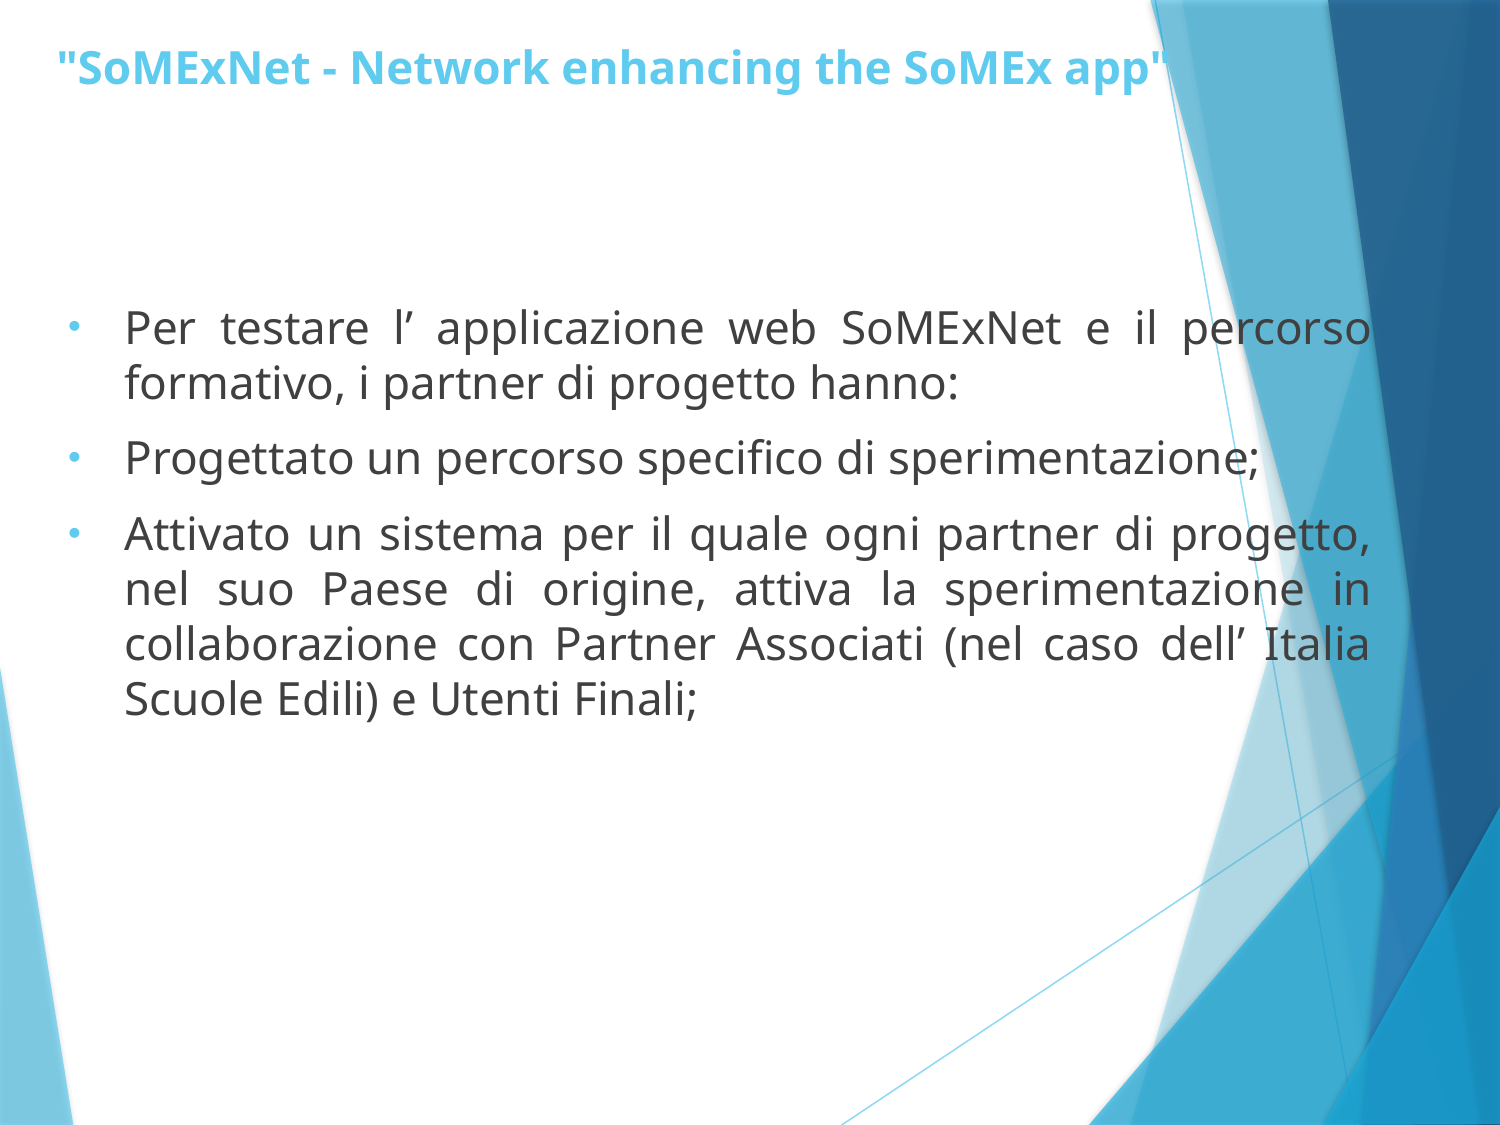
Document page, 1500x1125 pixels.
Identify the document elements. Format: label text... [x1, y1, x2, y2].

title "SoMExNet - Network enhancing the SoMEx app" [41, 30, 1415, 114]
list Per testare l’ applicazione web SoMExNet e il percorso formativo, i partner di progetto hanno: Progettato un percorso specifico di sperimentazione; Attivato un sistema per il quale ogni partner di progetto, nel suo Paese di origine, attiva la sperimentazione in collaborazione con Partner Associati (nel caso dell’ Italia Scuole Edili) e Utenti Finali; [53, 290, 1388, 823]
